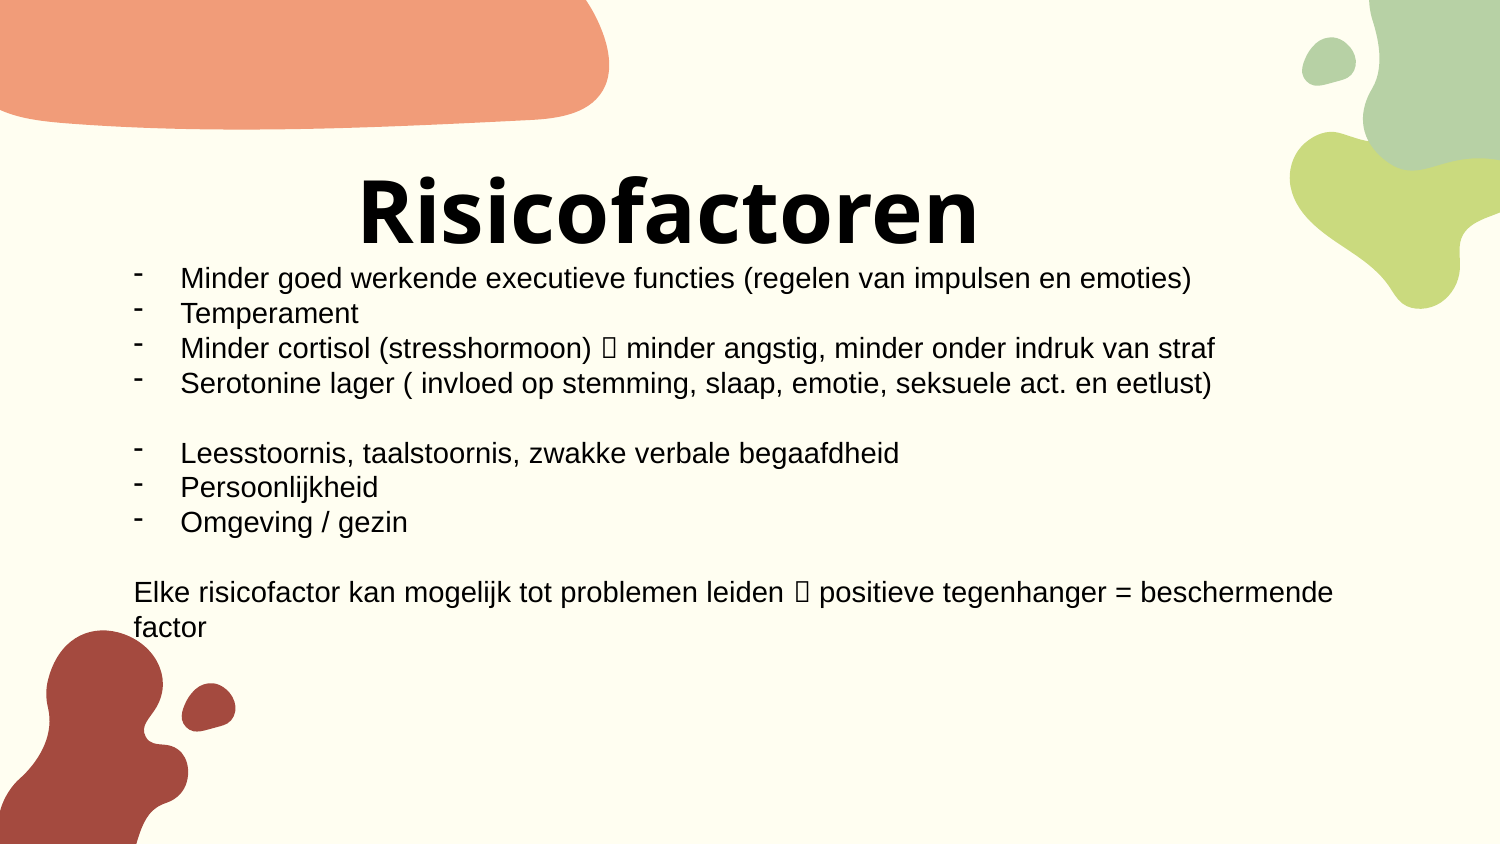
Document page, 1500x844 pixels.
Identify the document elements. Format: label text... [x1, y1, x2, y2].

title Risicofactoren [281, 161, 1057, 251]
text_box [0, 0, 610, 130]
text_box Minder goed werkende executieve functies (regelen van impulsen en emoties) Temperament Minder cortisol (stresshormoon)  minder angstig, minder onder indruk van straf Serotonine lager ( invloed op stemming, slaap, emotie, seksuele act. en eetlust) Leesstoornis, taalstoornis, zwakke verbale begaafdheid Persoonlijkheid Omgeving / gezin Elke risicofactor kan mogelijk tot problemen leiden  positieve tegenhanger = beschermende factor [118, 251, 1360, 721]
